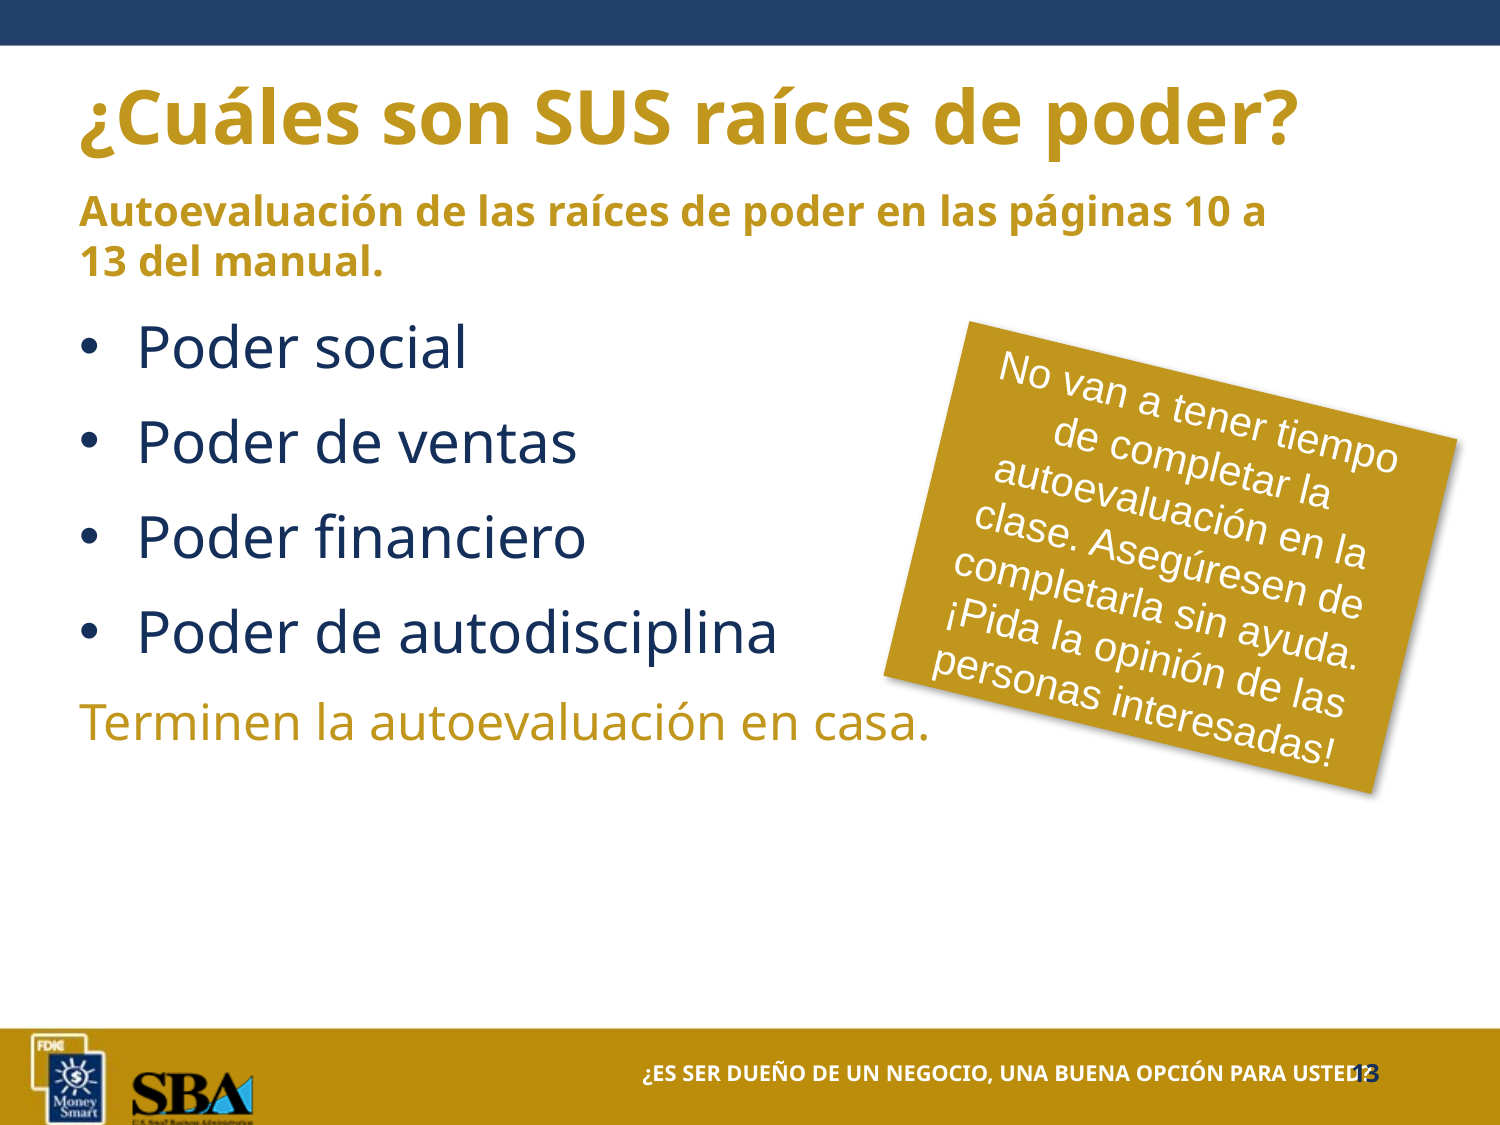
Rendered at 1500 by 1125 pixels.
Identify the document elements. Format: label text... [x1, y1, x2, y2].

picture [0, 0, 1500, 1125]
text_box No van a tener tiempo de completar la autoevaluación en la clase. Asegúresen de completarla sin ayuda. ¡Pida la opinión de las personas interesadas! [883, 321, 1458, 794]
list Autoevaluación de las raíces de poder en las páginas 10 a 13 del manual. Poder social Poder de ventas Poder financiero Poder de autodisciplina Terminen la autoevaluación en casa. [64, 177, 1329, 878]
title ¿Cuáles son SUS raíces de poder? [64, 62, 1434, 163]
